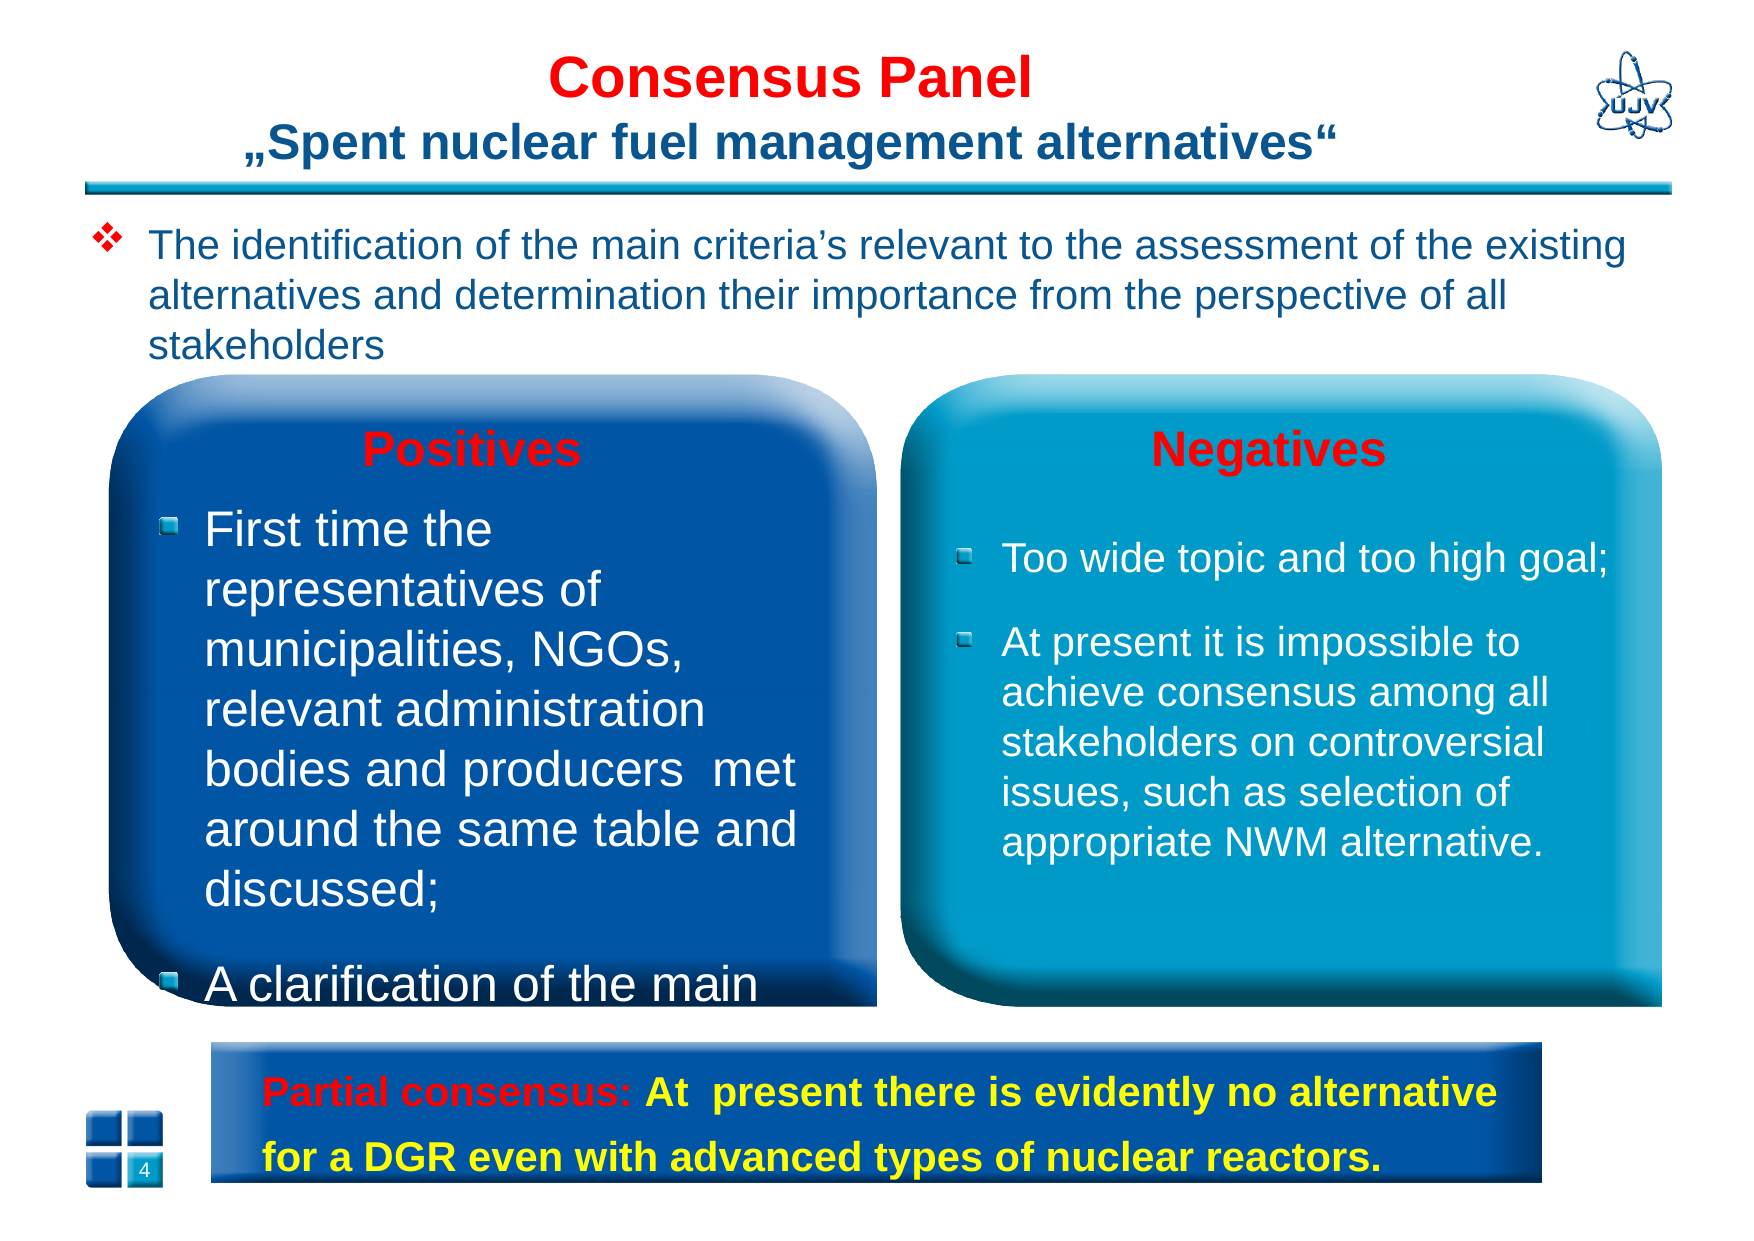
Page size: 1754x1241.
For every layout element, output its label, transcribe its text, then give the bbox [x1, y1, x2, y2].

picture [85, 1110, 163, 1188]
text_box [108, 373, 877, 1008]
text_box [899, 373, 1663, 1008]
text_box The identification of the main criteria’s relevant to the assessment of the existing alternatives and determination their importance from the perspective of all stakeholders [73, 210, 1680, 375]
title Consensus Panel „Spent nuclear fuel management alternatives“ [85, 22, 1499, 187]
slide_number 3 [115, 1135, 175, 1202]
picture [1499, 181, 1672, 191]
picture [211, 1041, 1543, 1183]
picture [1596, 50, 1672, 139]
